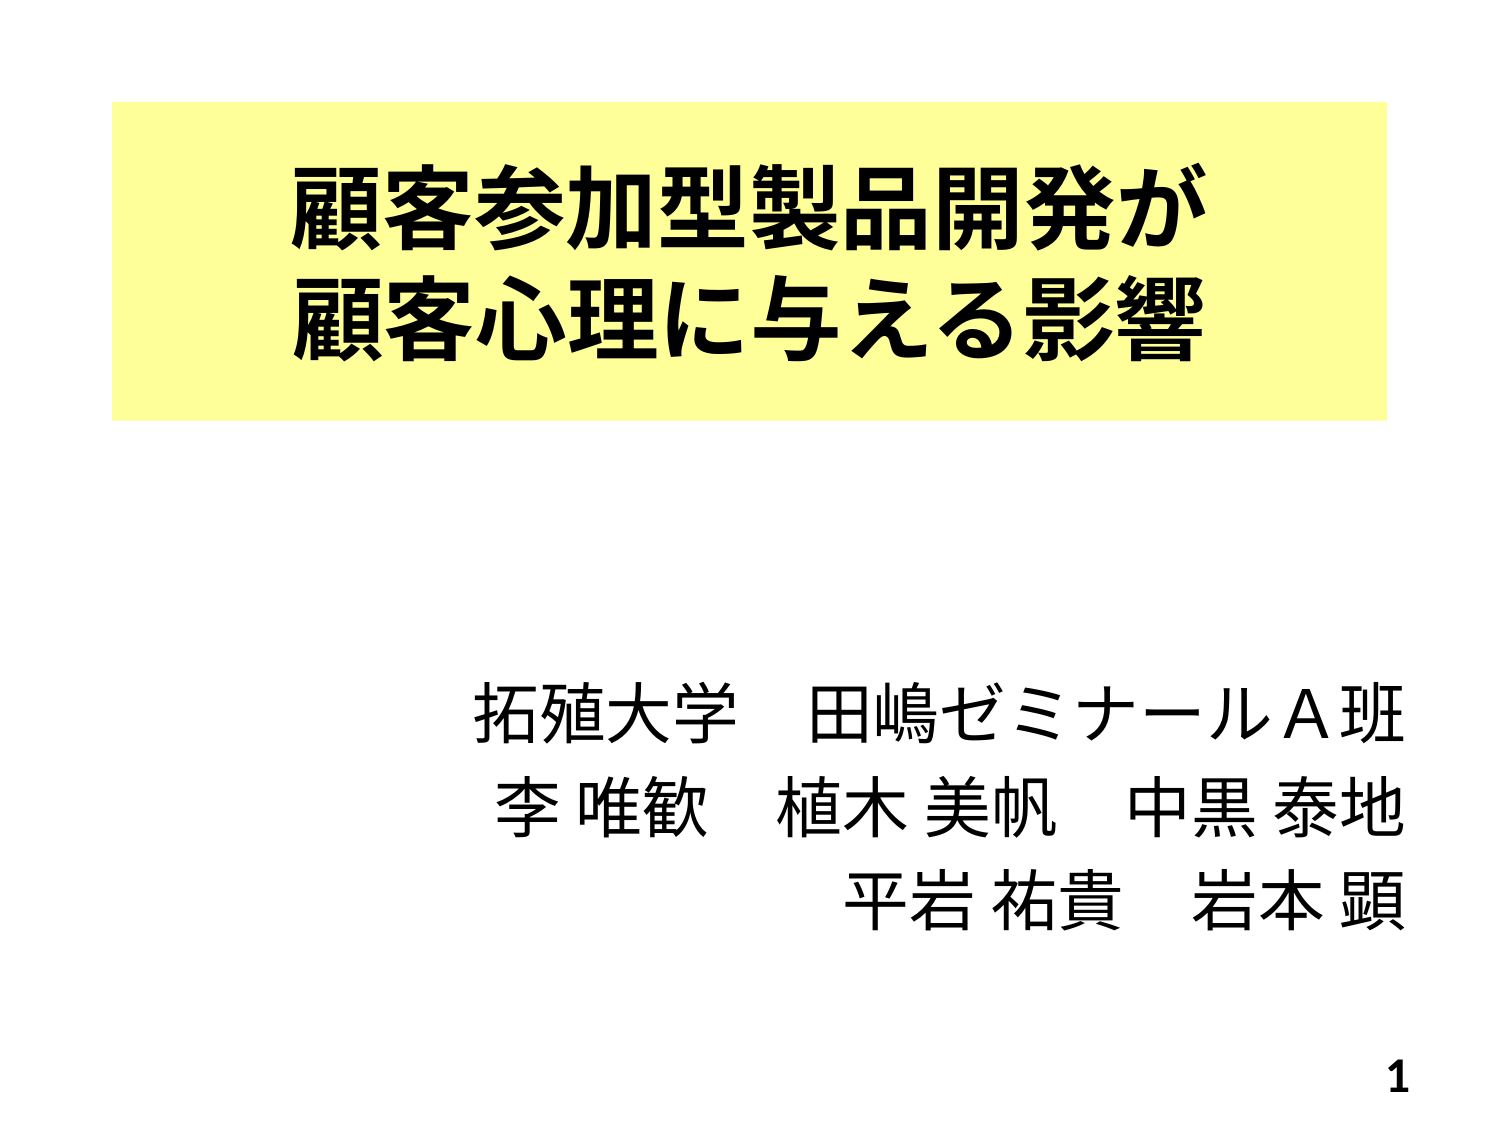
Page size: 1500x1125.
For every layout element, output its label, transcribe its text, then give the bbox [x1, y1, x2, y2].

subtitle 拓殖大学 田嶋ゼミナールＡ班 李 唯歓 植木 美帆 中黒 泰地 平岩 祐貴 岩本 顕 [371, 664, 1422, 953]
title 顧客参加型製品開発が 顧客心理に与える影響 [112, 101, 1388, 421]
slide_number 1 [1074, 1042, 1425, 1103]
